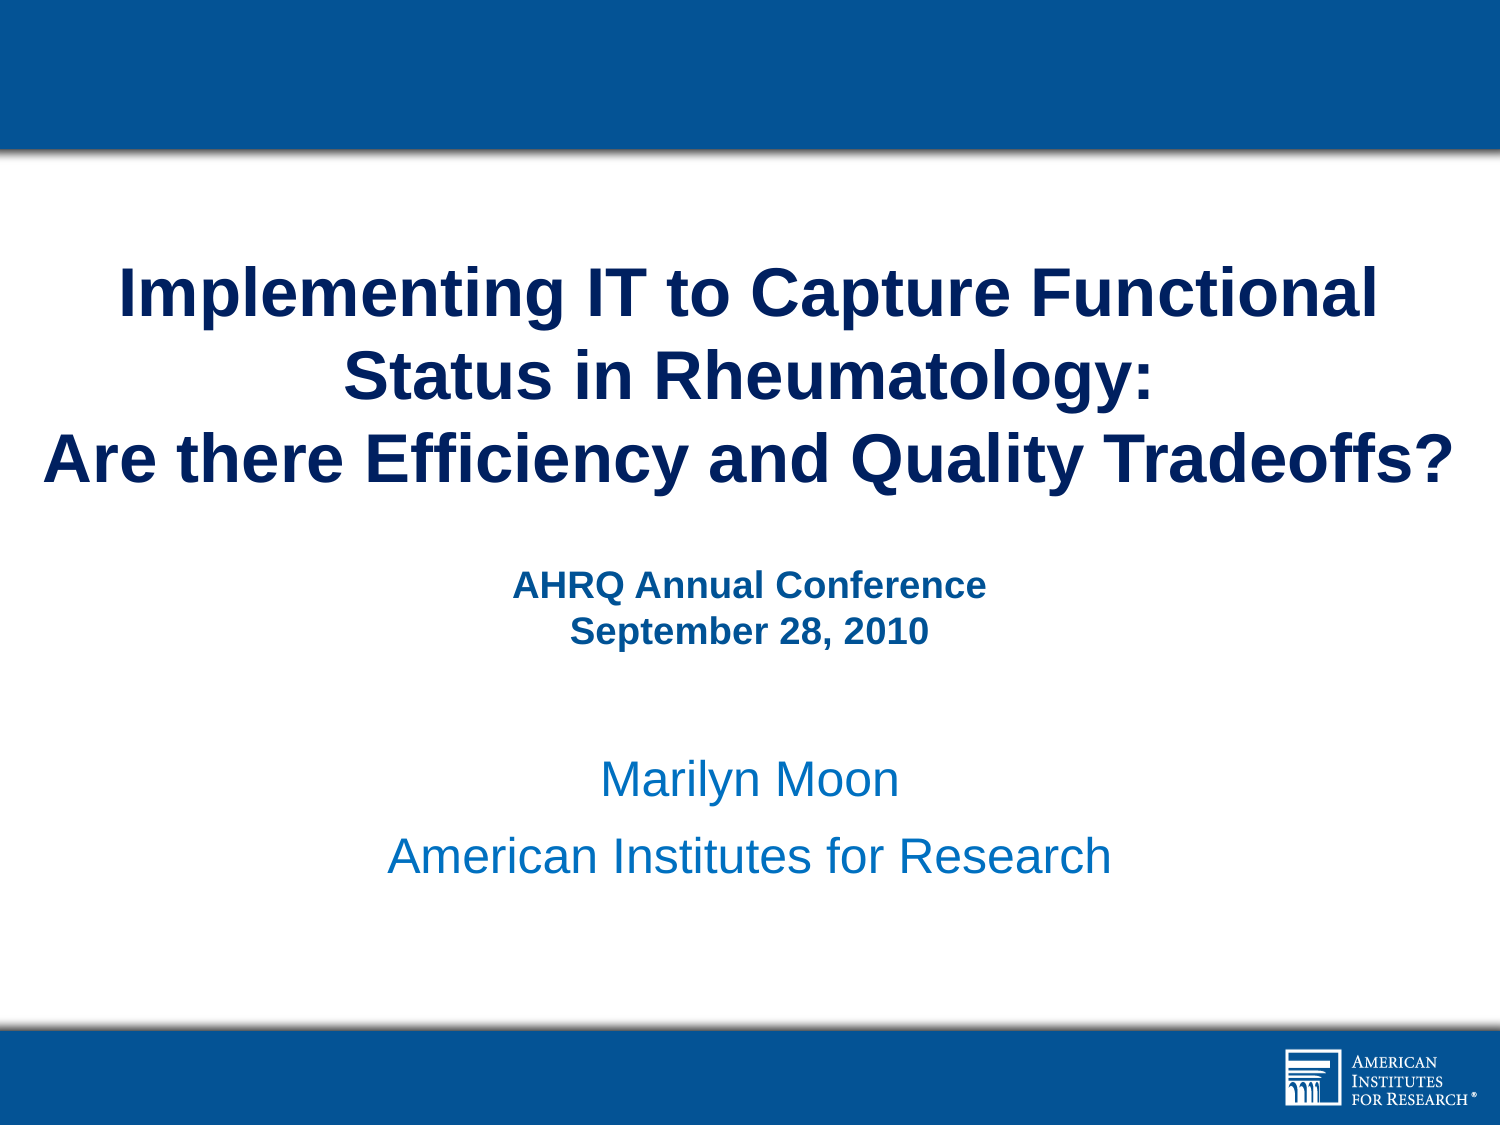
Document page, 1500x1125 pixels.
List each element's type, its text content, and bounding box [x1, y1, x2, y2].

subtitle Marilyn Moon American Institutes for Research [87, 663, 1413, 863]
title Implementing IT to Capture Functional Status in Rheumatology: Are there Efficiency and Quality Tradeoffs? AHRQ Annual Conference September 28, 2010 [24, 237, 1476, 663]
picture [0, 0, 1500, 1125]
